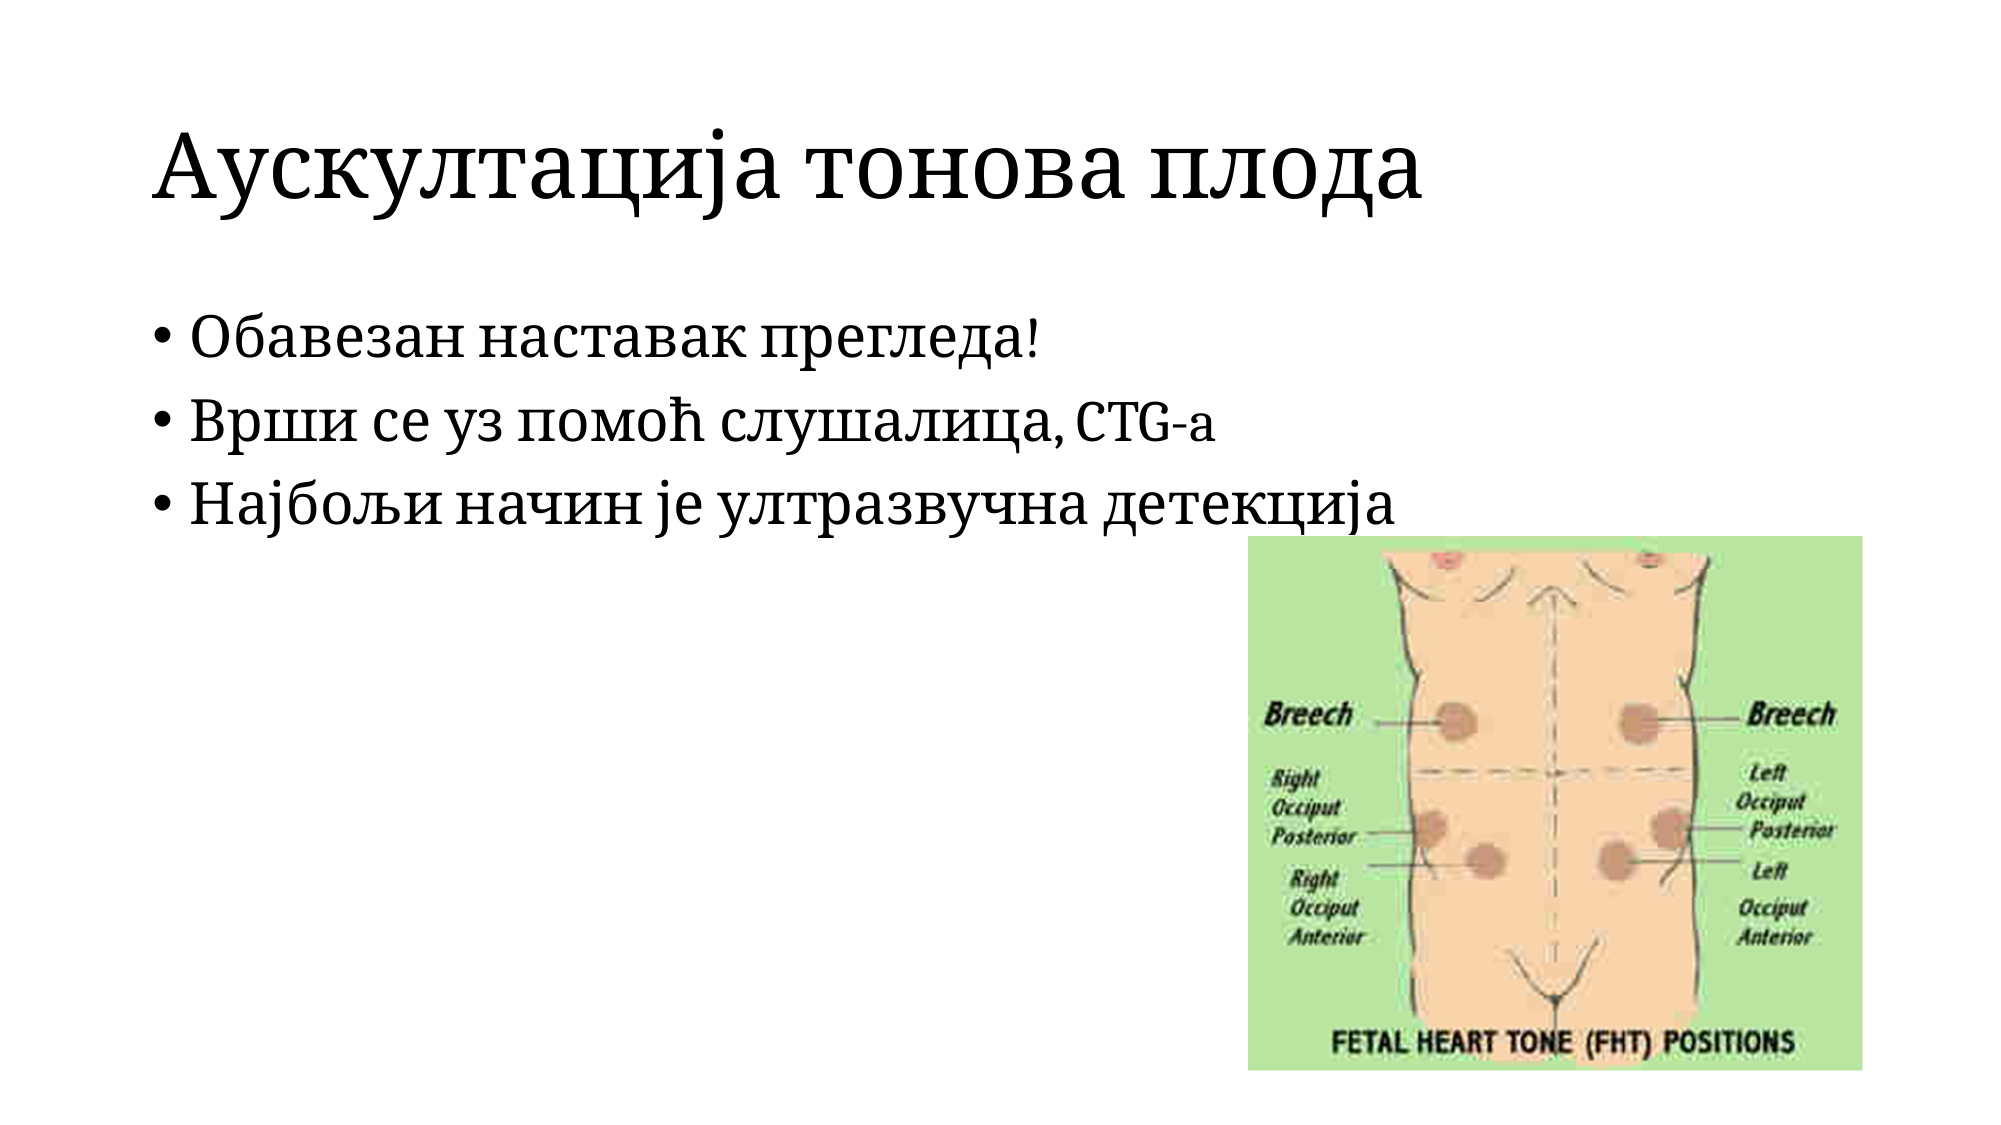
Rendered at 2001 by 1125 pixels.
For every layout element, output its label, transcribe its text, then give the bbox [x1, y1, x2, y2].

list Обавезан наставак прегледа! Врши се уз помоћ слушалица, CTG-a Најбољи начин је ултразвучна детекција [137, 299, 1863, 1014]
picture [1247, 535, 1863, 1071]
title Аускултација тонова плода [137, 59, 1863, 278]
